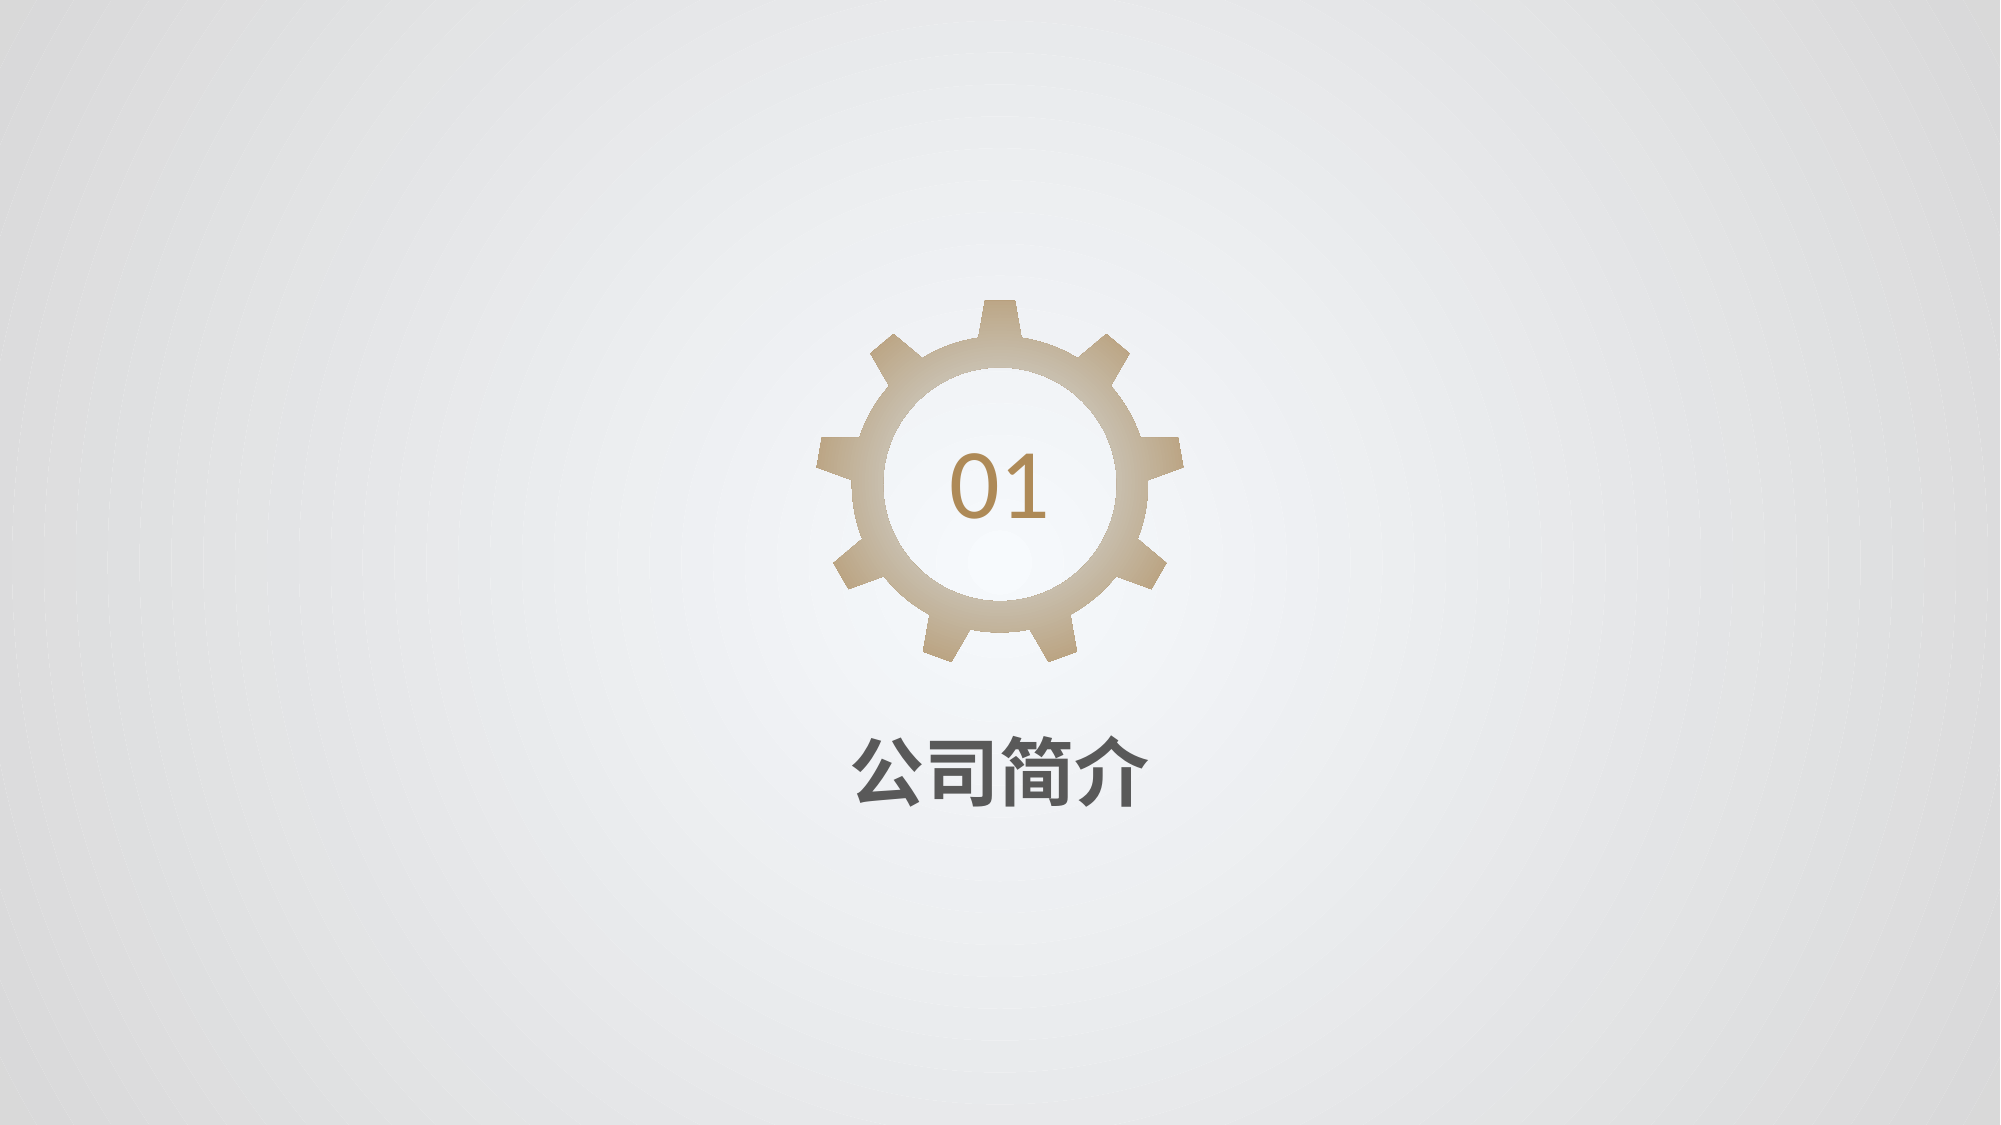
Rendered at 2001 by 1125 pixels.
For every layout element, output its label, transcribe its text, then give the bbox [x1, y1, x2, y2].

text_box 公司简介 [835, 717, 1165, 823]
text_box 01 [816, 300, 1184, 662]
